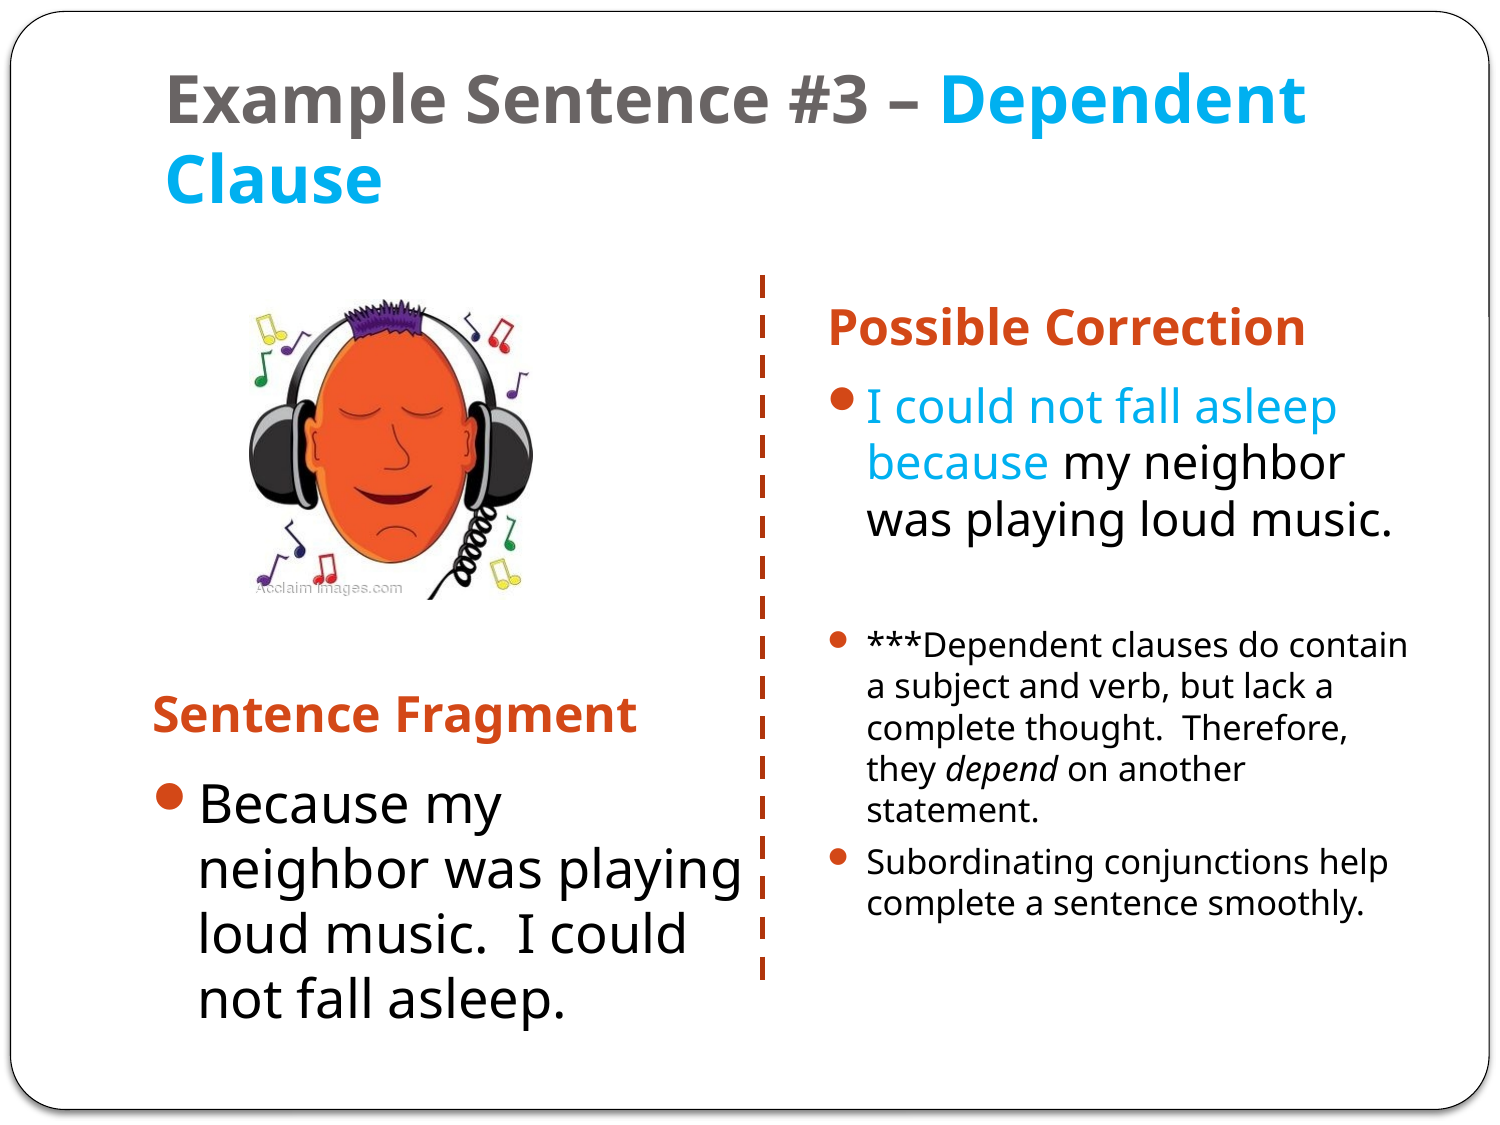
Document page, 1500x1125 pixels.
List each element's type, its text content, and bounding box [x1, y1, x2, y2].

list Because my neighbor was playing loud music. I could not fall asleep. [137, 762, 763, 1007]
list Possible Correction [811, 236, 1426, 364]
title Example Sentence #3 – Dependent Clause [150, 44, 1425, 233]
picture [249, 299, 534, 601]
list I could not fall asleep because my neighbor was playing loud music. ***Dependent clauses do contain a subject and verb, but lack a complete thought. Therefore, they depend on another statement. Subordinating conjunctions help complete a sentence smoothly. [812, 368, 1425, 1007]
list Sentence Fragment [136, 624, 751, 751]
